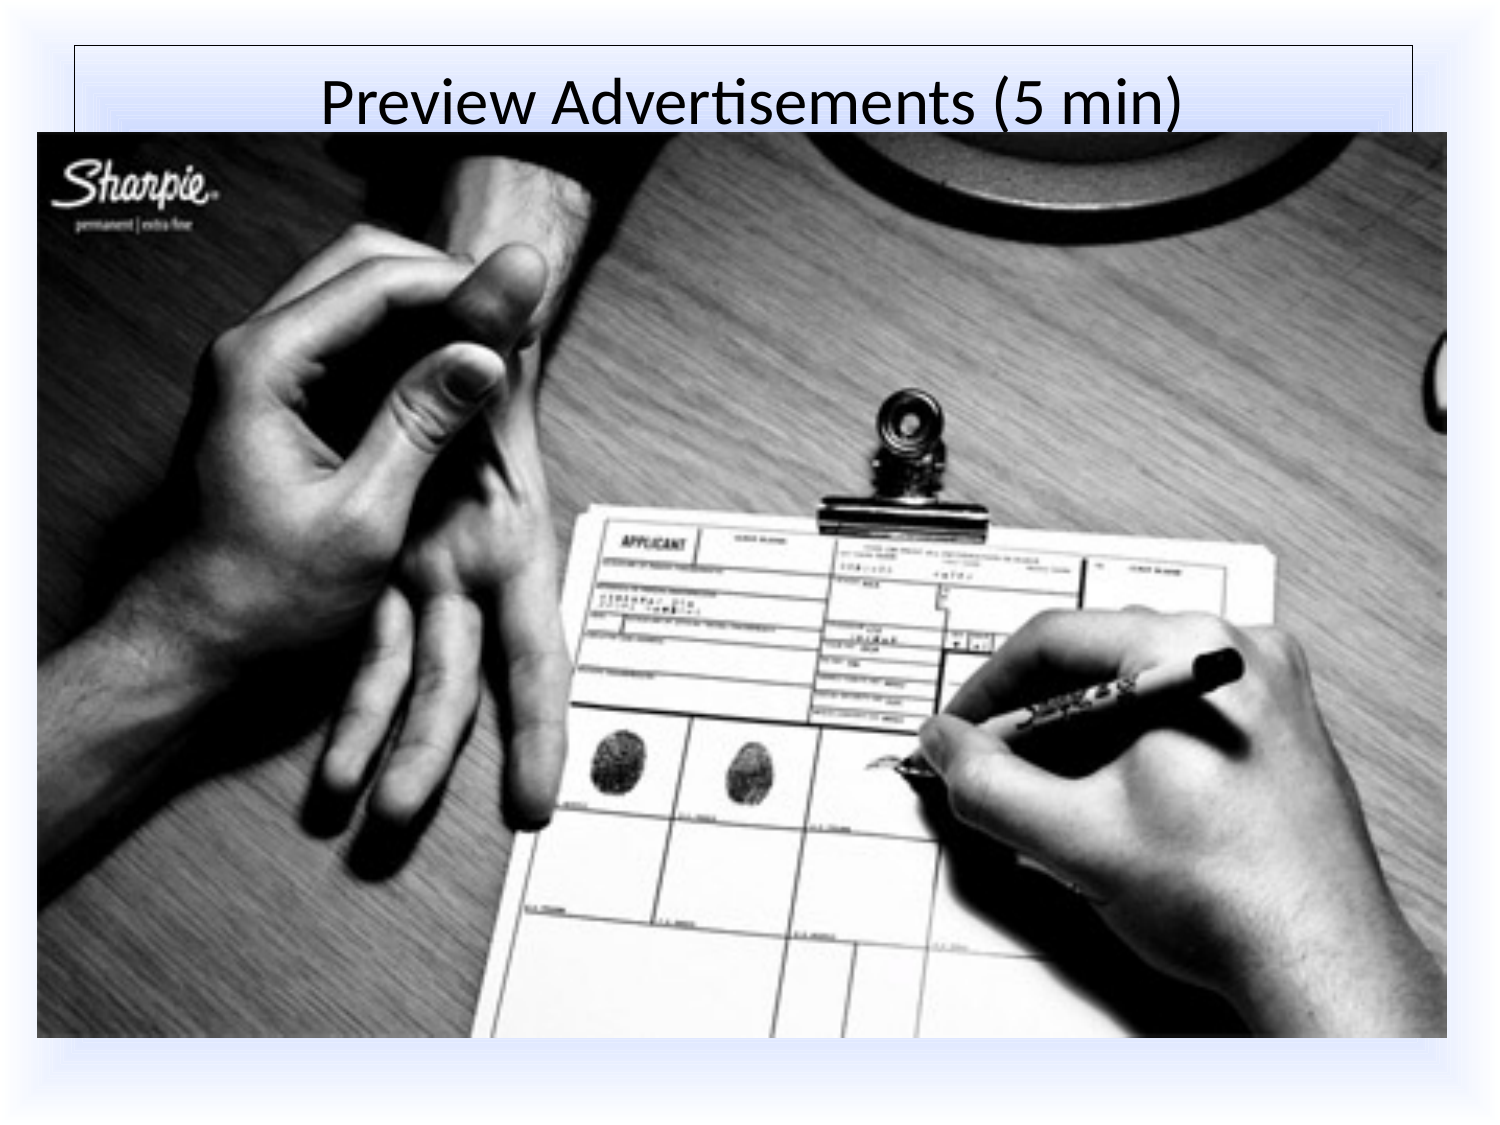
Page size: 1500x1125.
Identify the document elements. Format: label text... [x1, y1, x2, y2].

text_box Preview Advertisements (5 min) [74, 45, 1413, 130]
picture [37, 132, 1447, 1038]
